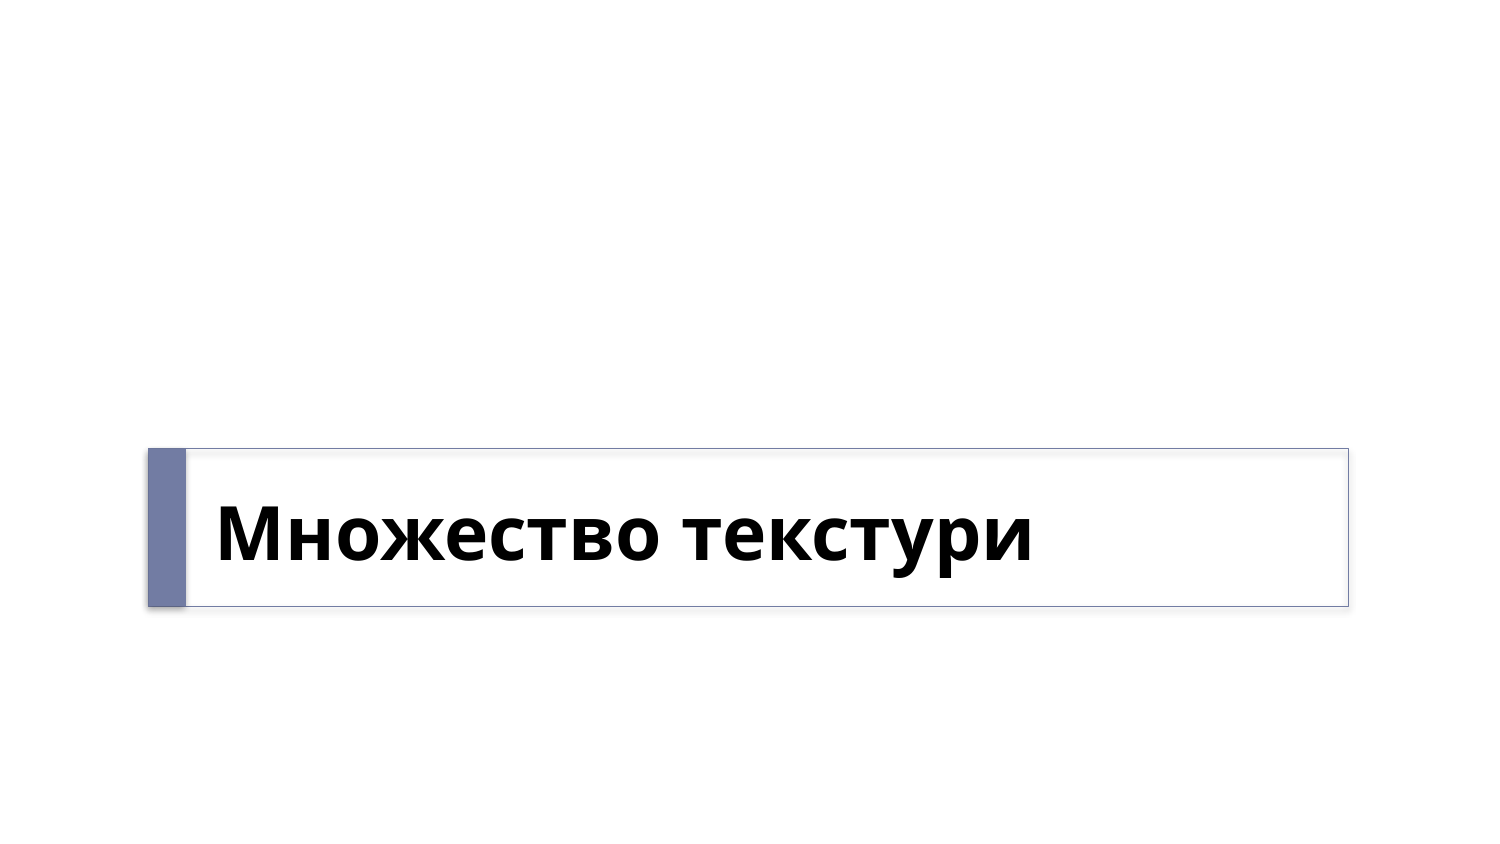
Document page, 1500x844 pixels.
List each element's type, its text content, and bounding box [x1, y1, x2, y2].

title Множество текстури [200, 478, 1325, 600]
